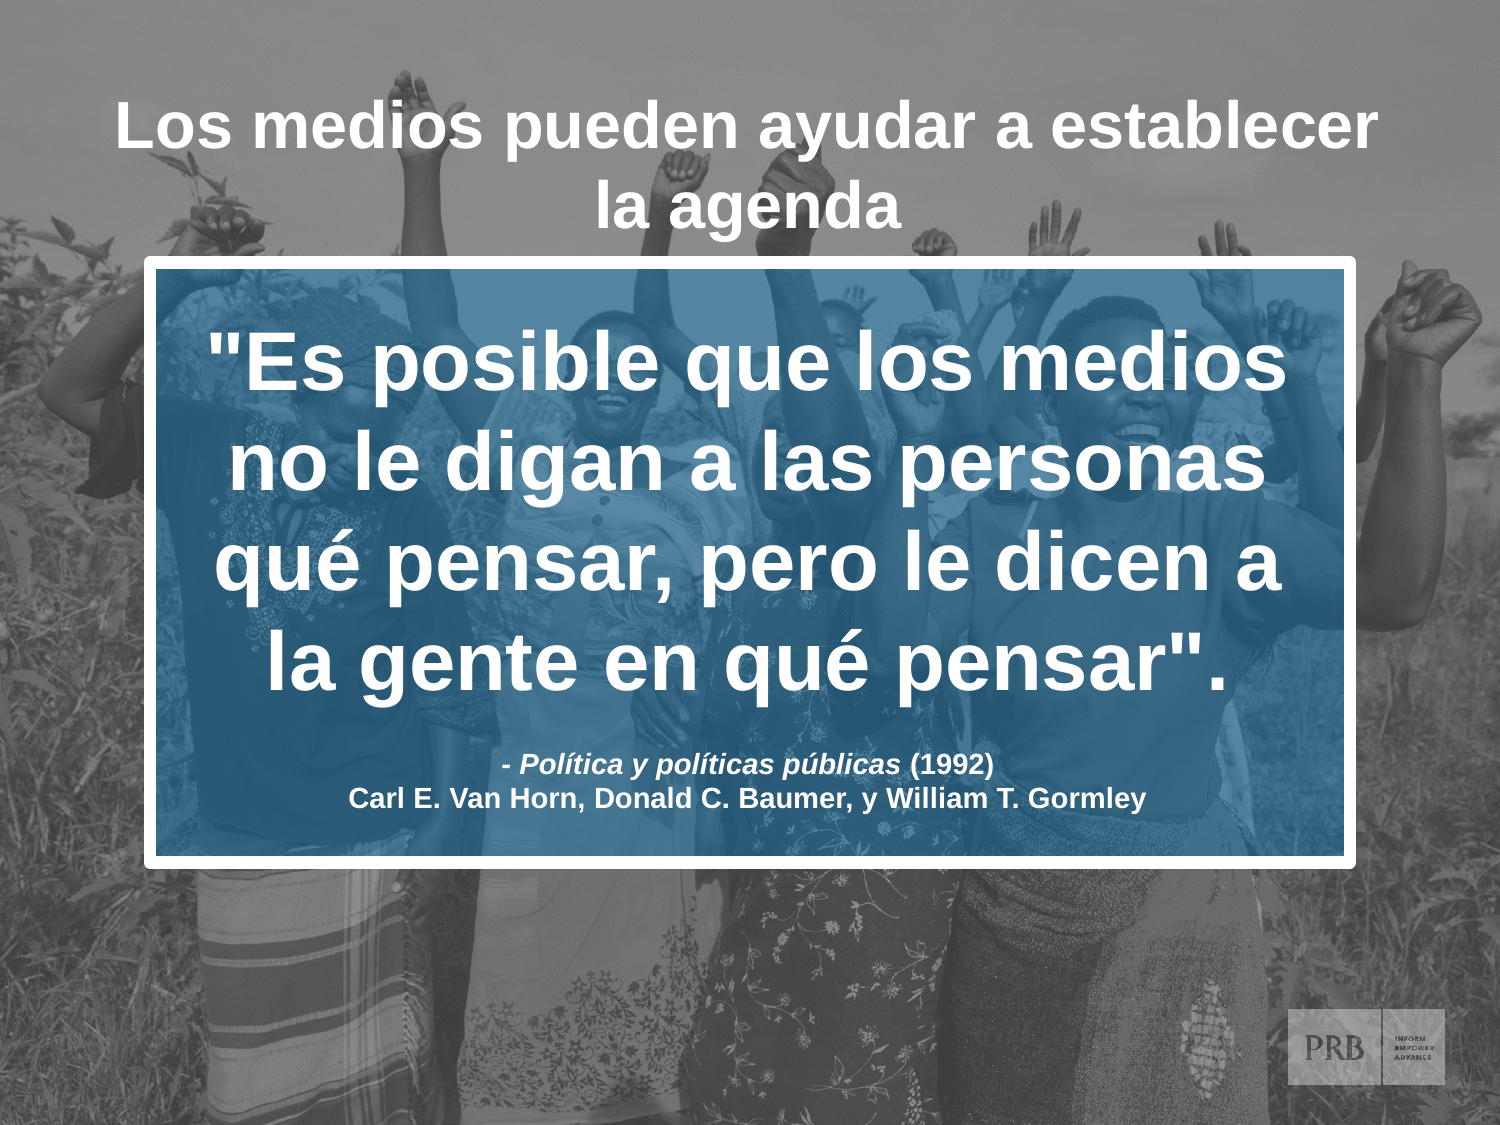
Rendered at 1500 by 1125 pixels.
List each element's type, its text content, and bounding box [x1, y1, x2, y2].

list "Es posible que los medios no le digan a las personas qué pensar, pero le dicen a la gente en qué pensar". - Política y políticas públicas (1992) Carl E. Van Horn, Donald C. Baumer, y William T. Gormley [162, 299, 1334, 435]
title Los medios pueden ayudar a establecer la agenda [85, 75, 1411, 213]
